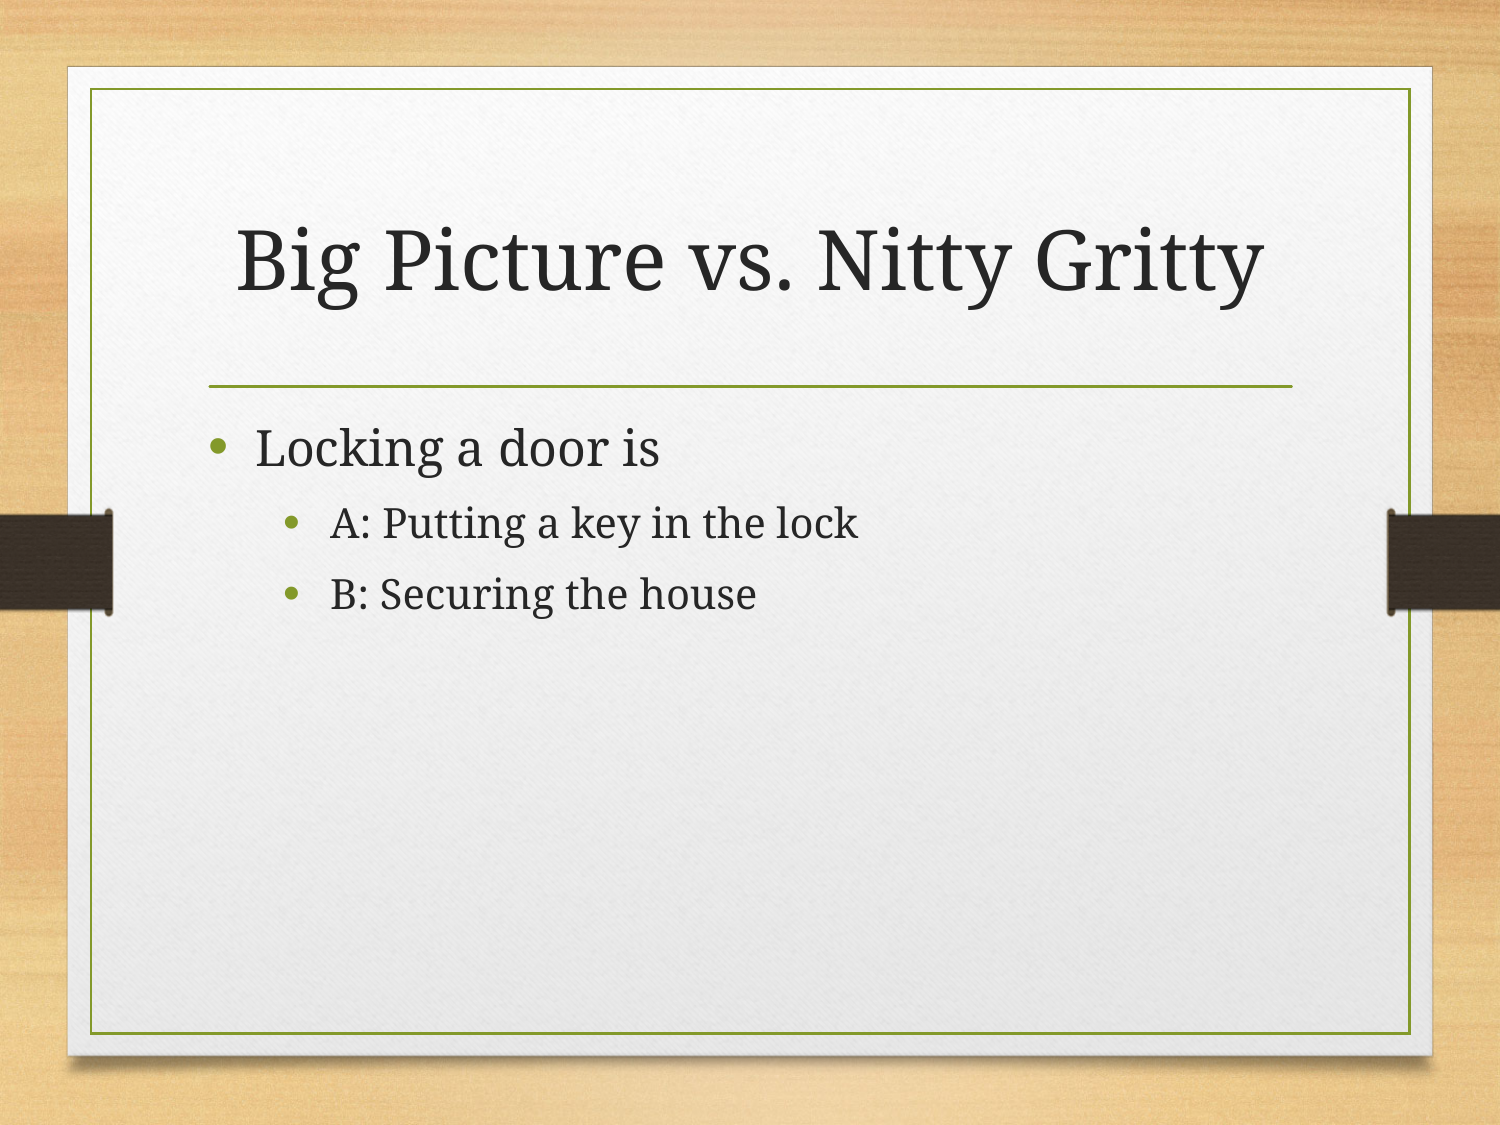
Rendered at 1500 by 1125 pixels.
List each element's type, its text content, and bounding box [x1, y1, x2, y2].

list Locking a door is A: Putting a key in the lock B: Securing the house [193, 408, 1309, 974]
picture [0, 0, 1500, 1125]
title Big Picture vs. Nitty Gritty [193, 150, 1309, 365]
